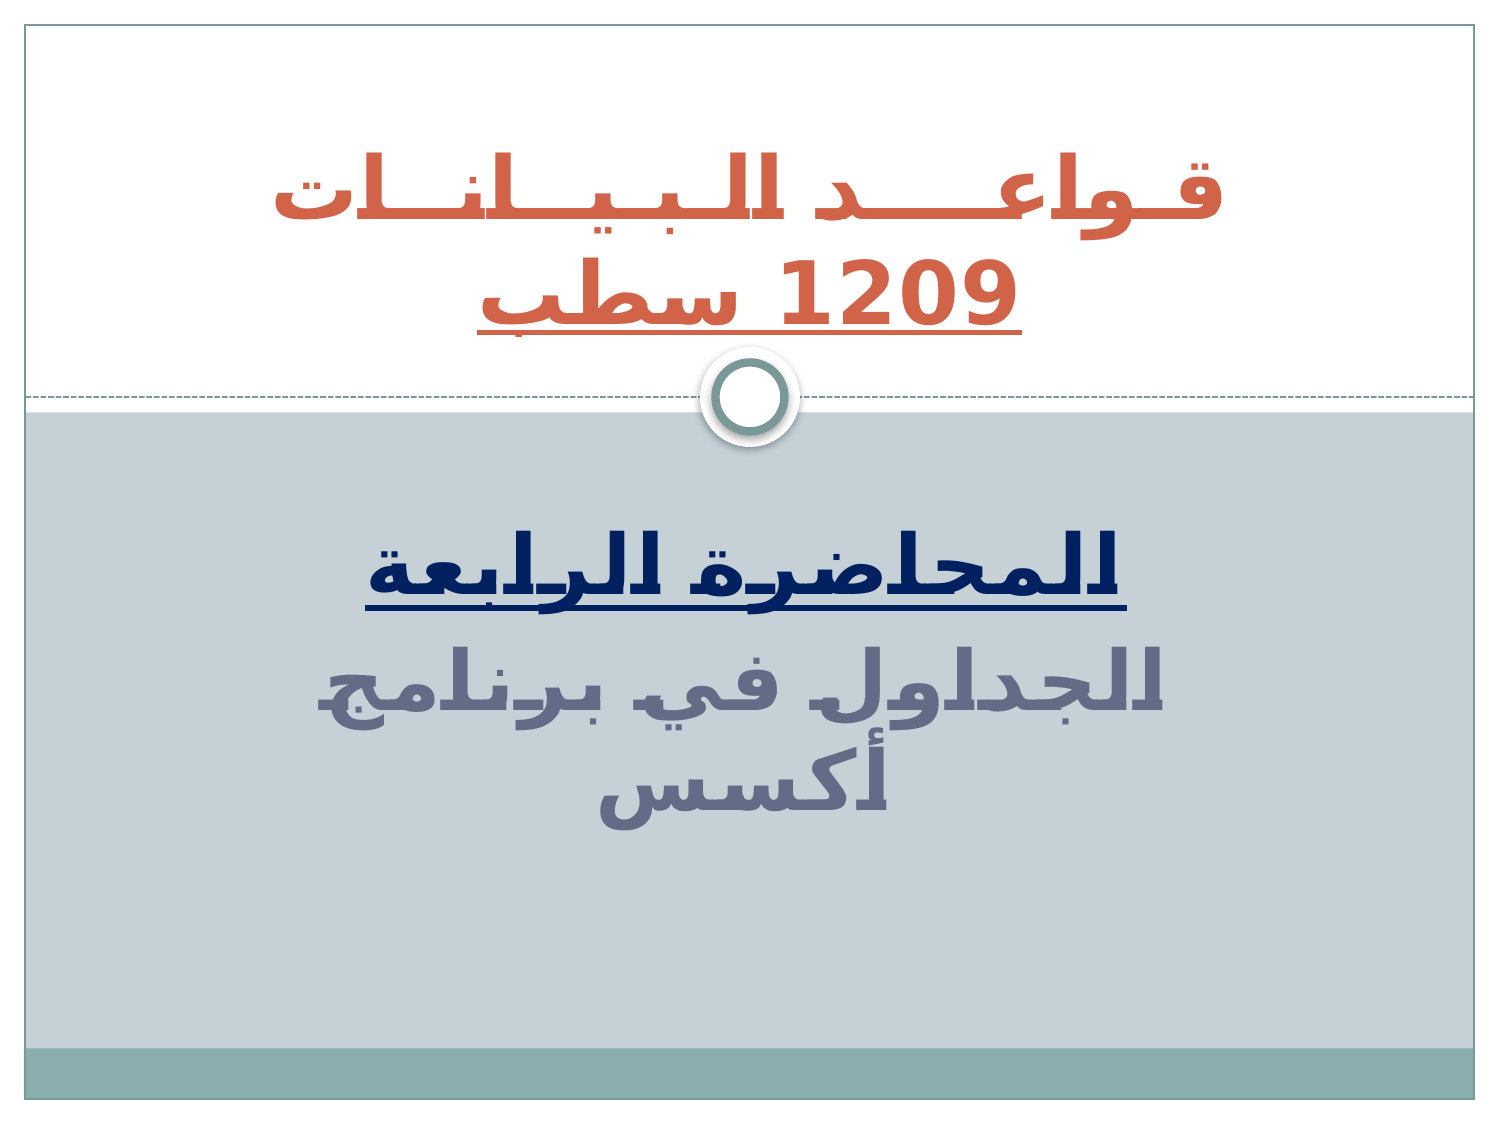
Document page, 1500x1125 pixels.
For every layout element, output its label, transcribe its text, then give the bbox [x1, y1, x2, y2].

title قـواعــــد الـبـيــانــات 1209 سطب [112, 62, 1388, 350]
subtitle المحاضرة الرابعة الجداول في برنامج أكسس [218, 503, 1269, 791]
